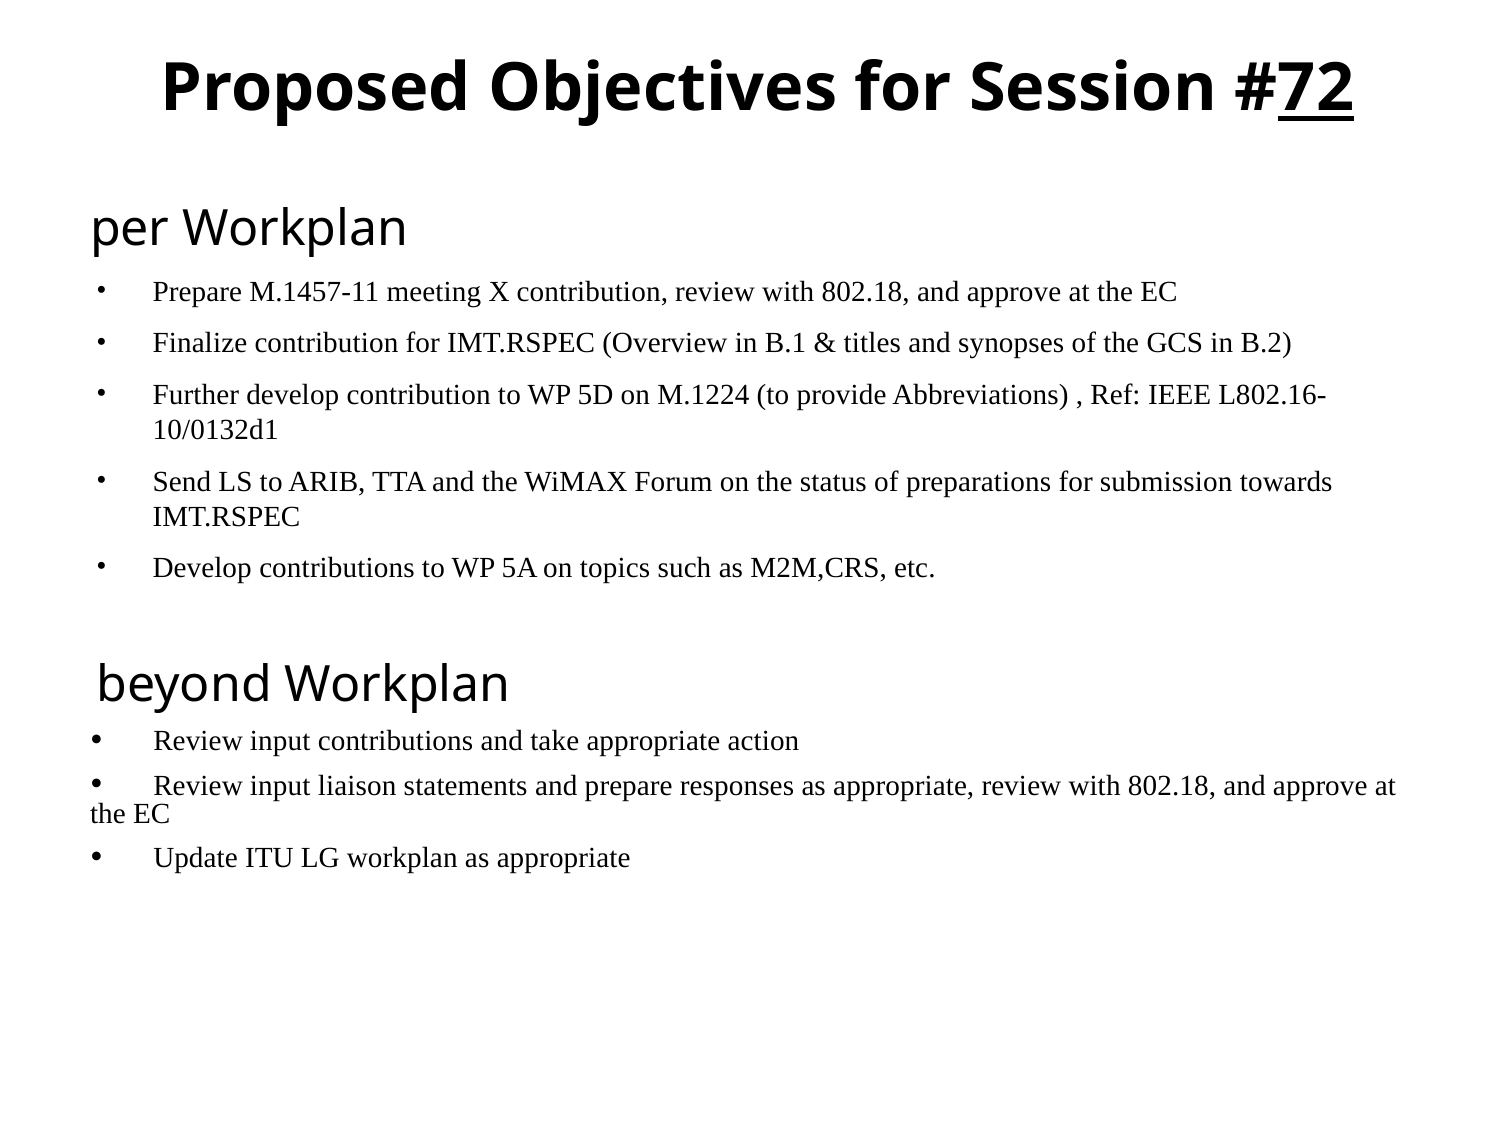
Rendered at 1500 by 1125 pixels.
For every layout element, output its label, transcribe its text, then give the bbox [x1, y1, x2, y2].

title Proposed Objectives for Session #72 [75, 36, 1425, 152]
list per Workplan Prepare M.1457-11 meeting X contribution, review with 802.18, and approve at the EC Finalize contribution for IMT.RSPEC (Overview in B.1 & titles and synopses of the GCS in B.2) Further develop contribution to WP 5D on M.1224 (to provide Abbreviations) , Ref: IEEE L802.16-10/0132d1 Send LS to ARIB, TTA and the WiMAX Forum on the status of preparations for submission towards IMT.RSPEC Develop contributions to WP 5A on topics such as M2M,CRS, etc. beyond Workplan Review input contributions and take appropriate action Review input liaison statements and prepare responses as appropriate, review with 802.18, and approve at the EC Update ITU LG workplan as appropriate [75, 200, 1425, 1063]
